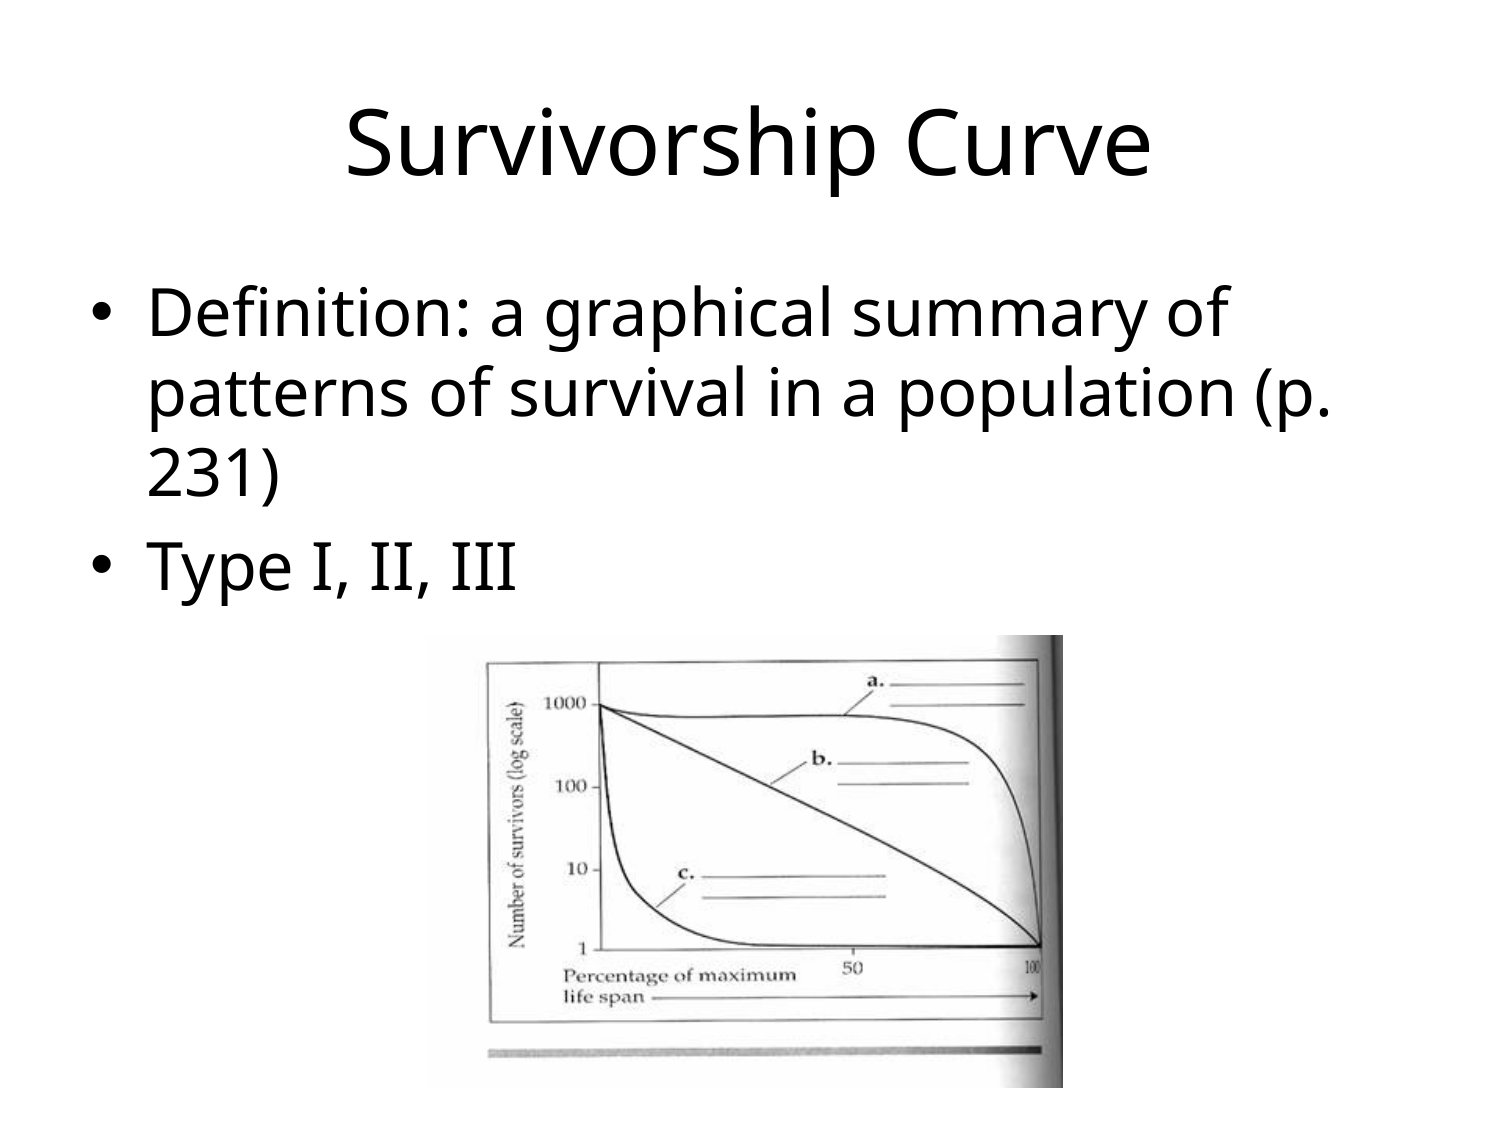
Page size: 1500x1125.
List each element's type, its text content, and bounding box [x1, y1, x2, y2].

picture [424, 635, 1063, 1088]
list Definition: a graphical summary of patterns of survival in a population (p. 231) Type I, II, III [75, 262, 1425, 1005]
title Survivorship Curve [75, 45, 1425, 233]
